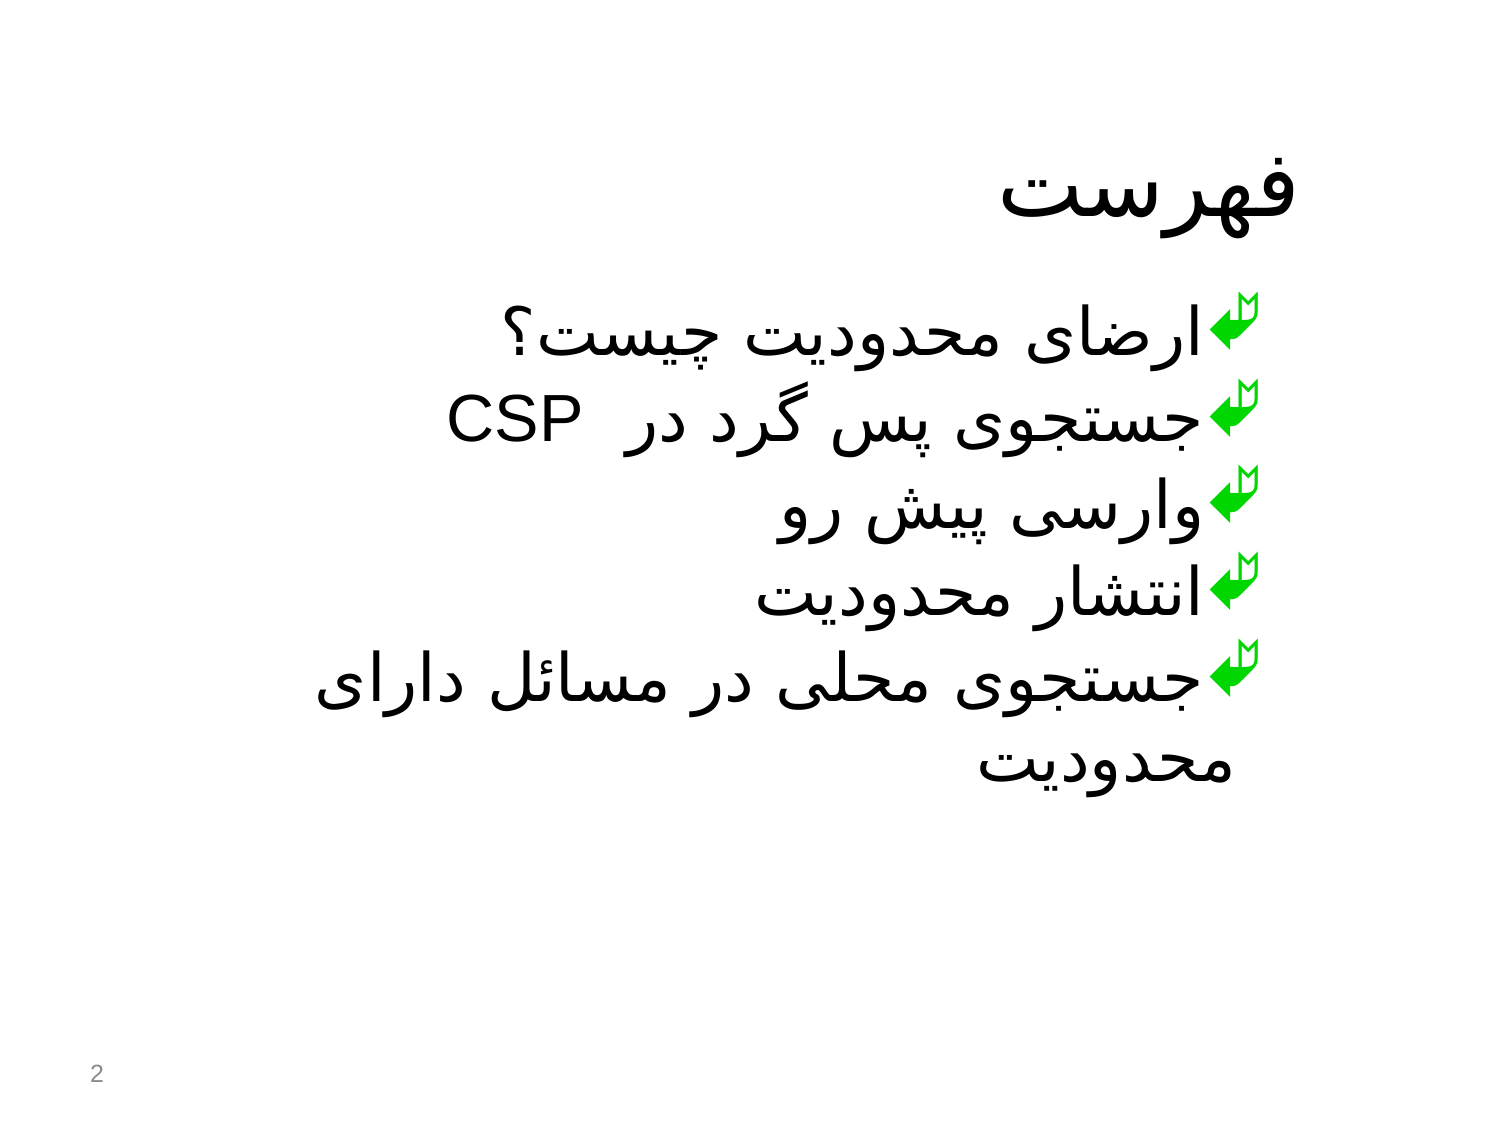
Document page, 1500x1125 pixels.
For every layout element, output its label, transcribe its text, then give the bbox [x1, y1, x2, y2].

slide_number 2 [75, 1042, 175, 1103]
text_box فهرست [937, 117, 1316, 242]
text_box ارضای محدوديت چيست؟ جستجوی پس گرد در CSP وارسی پيش رو انتشار محدوديت جستجوی محلی در مسائل دارای محدودیت [175, 281, 1287, 1125]
